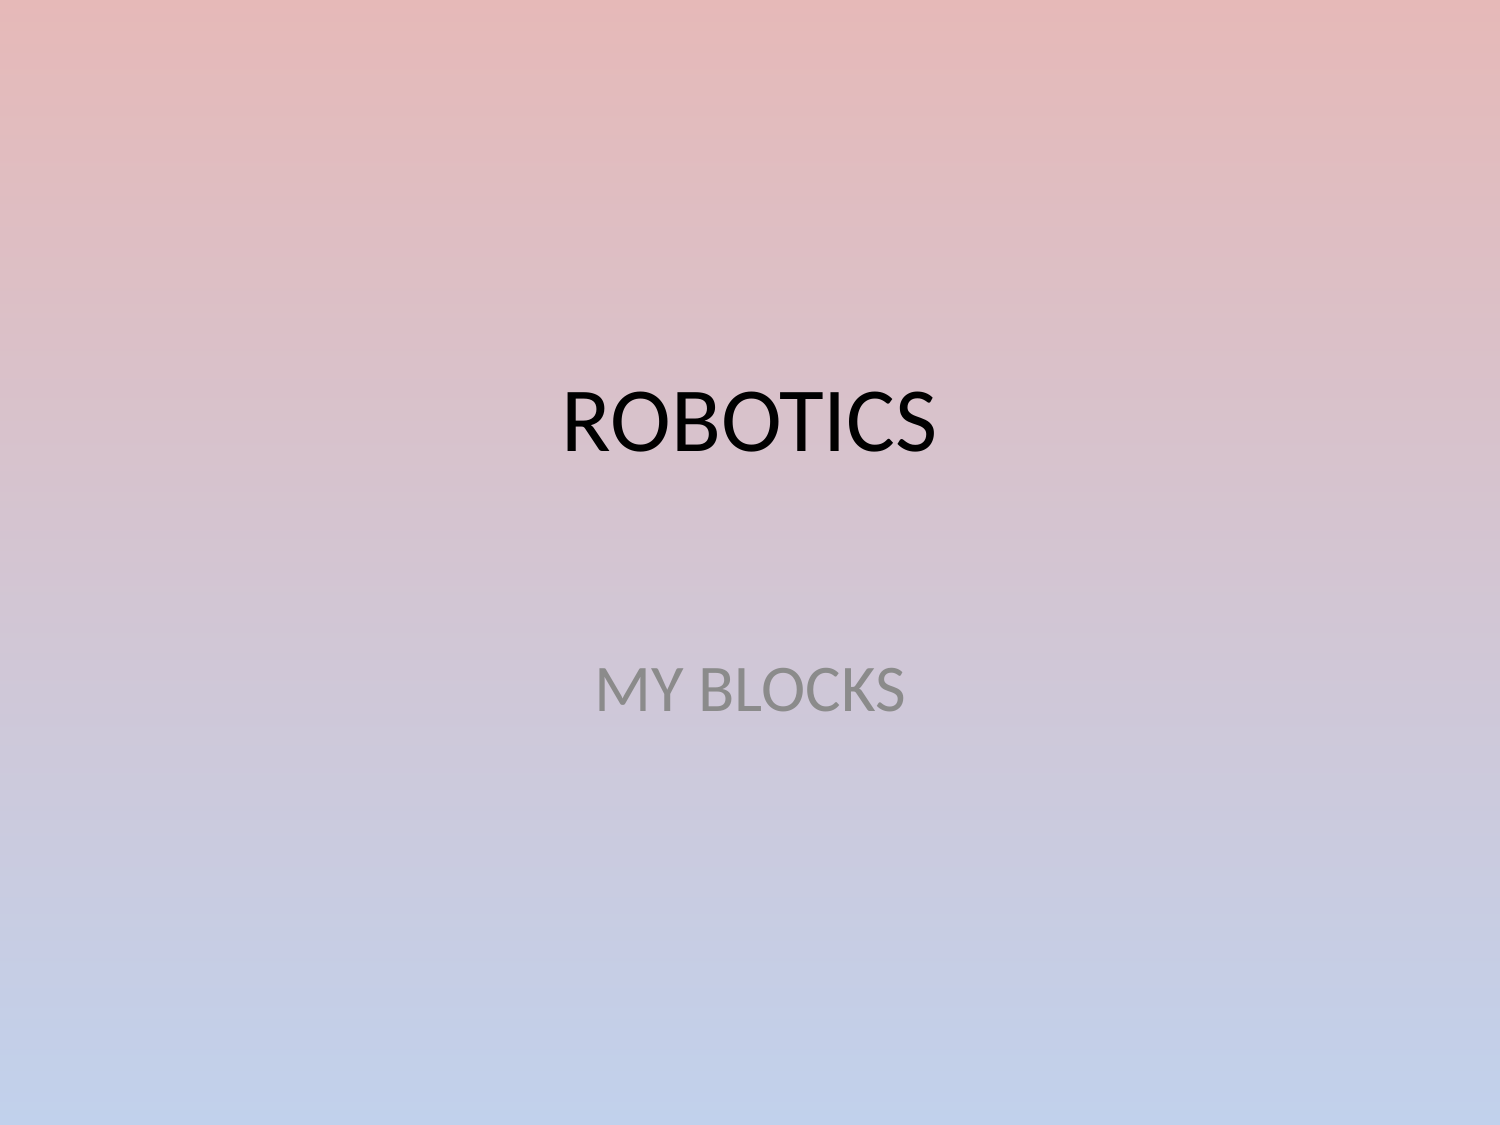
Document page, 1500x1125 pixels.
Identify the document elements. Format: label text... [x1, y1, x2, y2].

subtitle MY BLOCKS [225, 637, 1275, 925]
title ROBOTICS [112, 349, 1388, 591]
